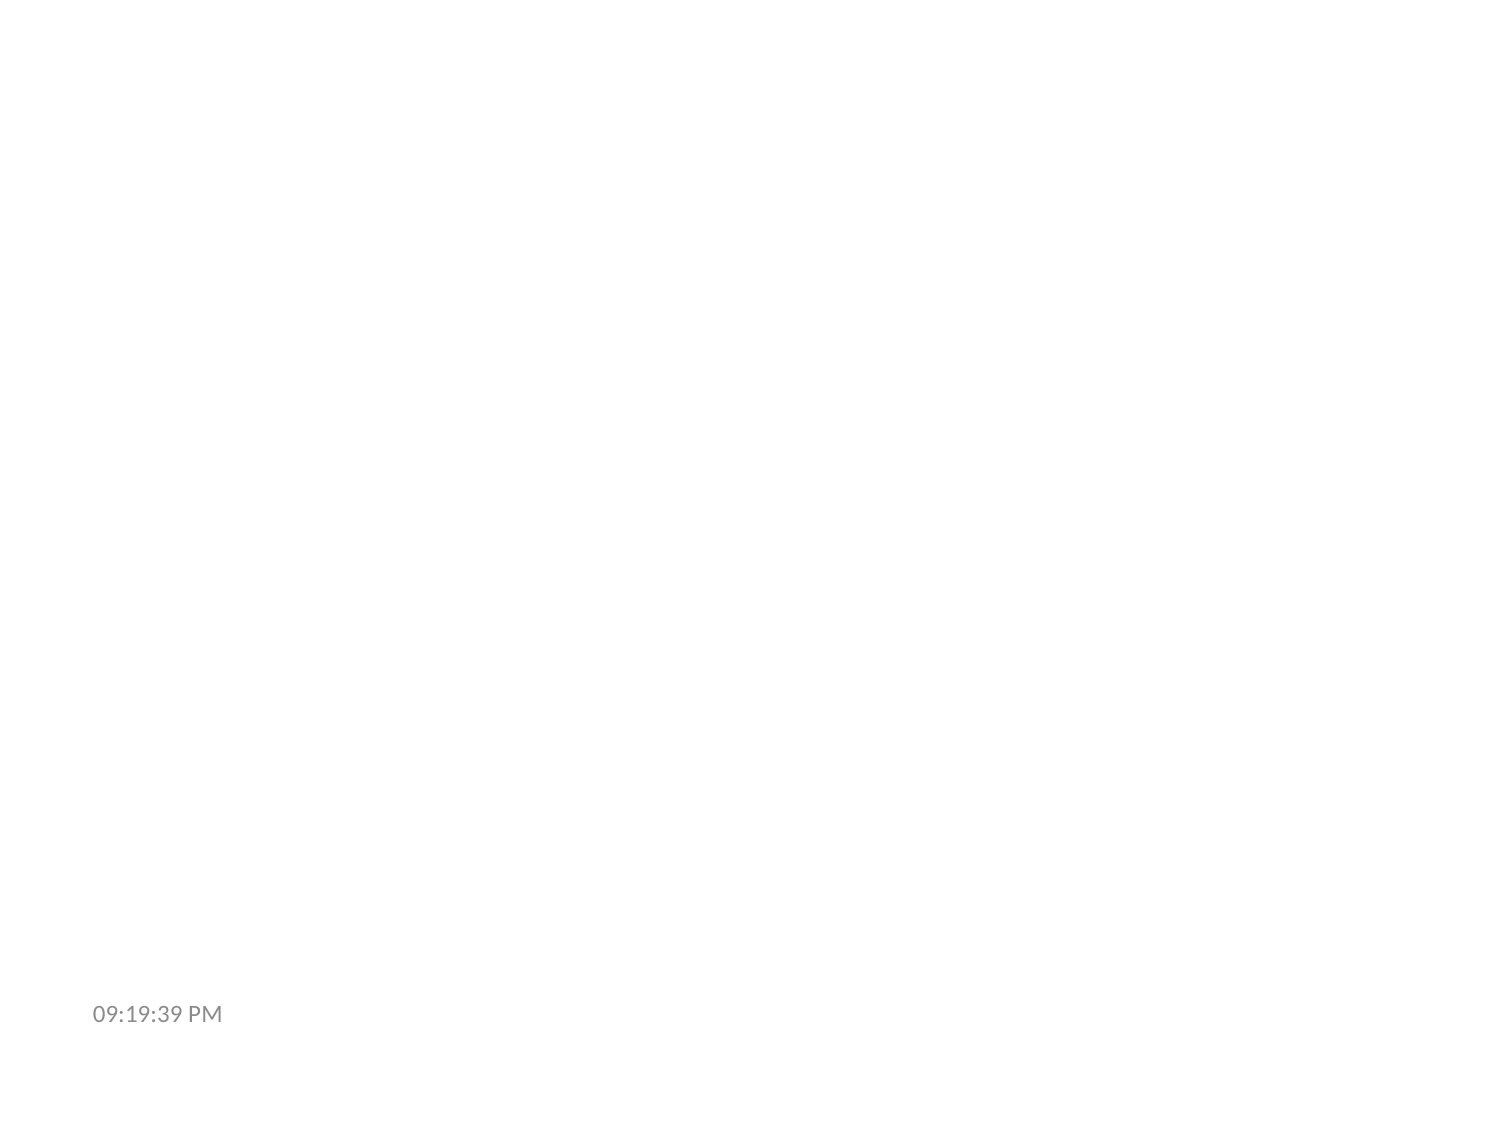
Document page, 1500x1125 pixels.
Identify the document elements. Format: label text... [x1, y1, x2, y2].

text_box 3:35:09 PM [77, 982, 428, 1043]
